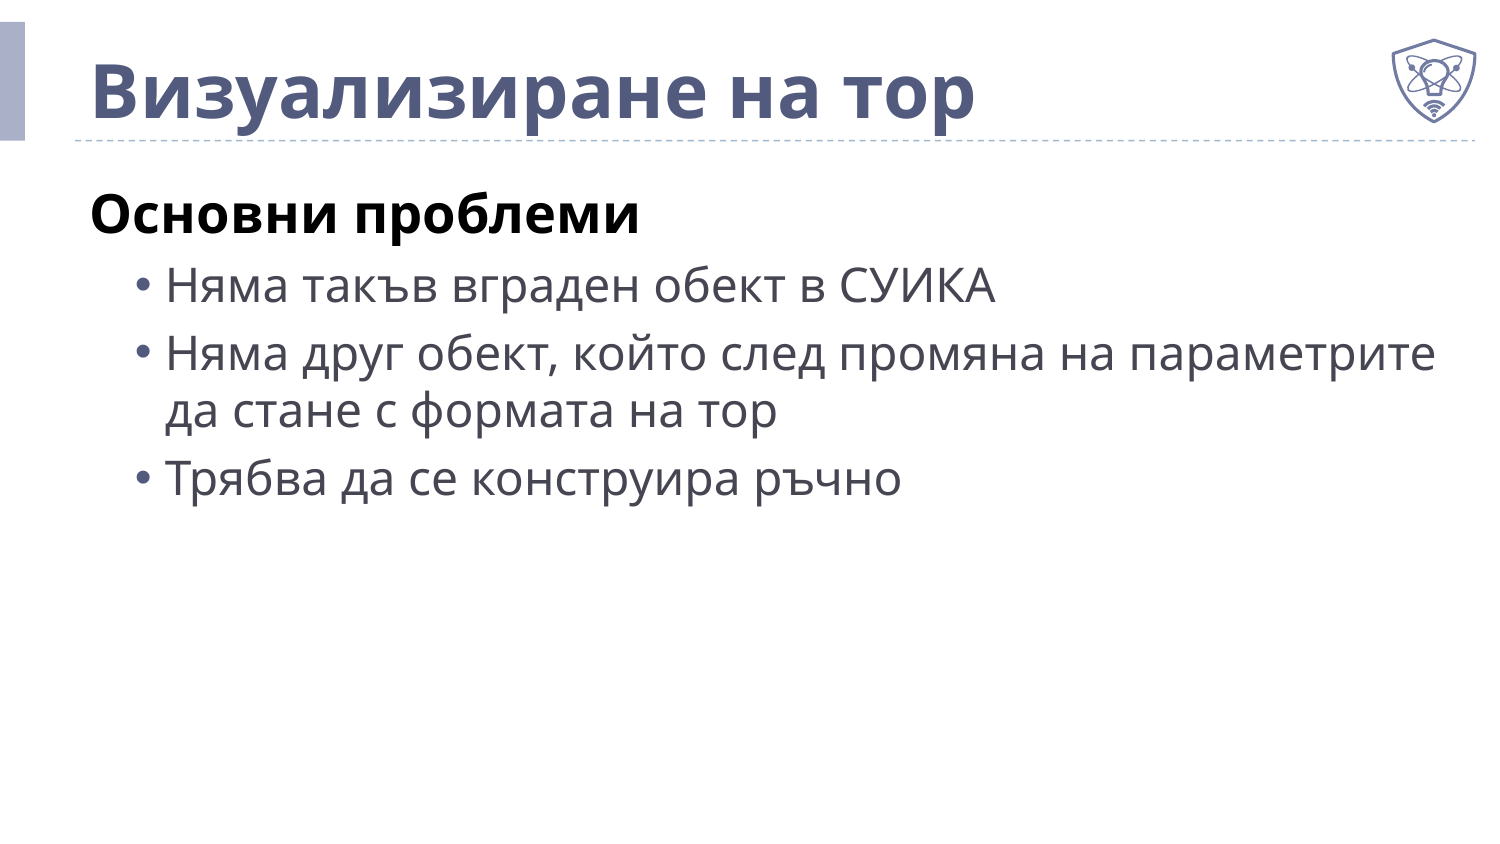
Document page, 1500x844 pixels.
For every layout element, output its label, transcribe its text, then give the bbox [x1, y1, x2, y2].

title Визуализиране на тор [75, 18, 1475, 141]
list Основни проблеми Няма такъв вграден обект в СУИКА Няма друг обект, който след промяна на параметрите да стане с формата на тор Трябва да се конструира ръчно [75, 171, 1475, 835]
